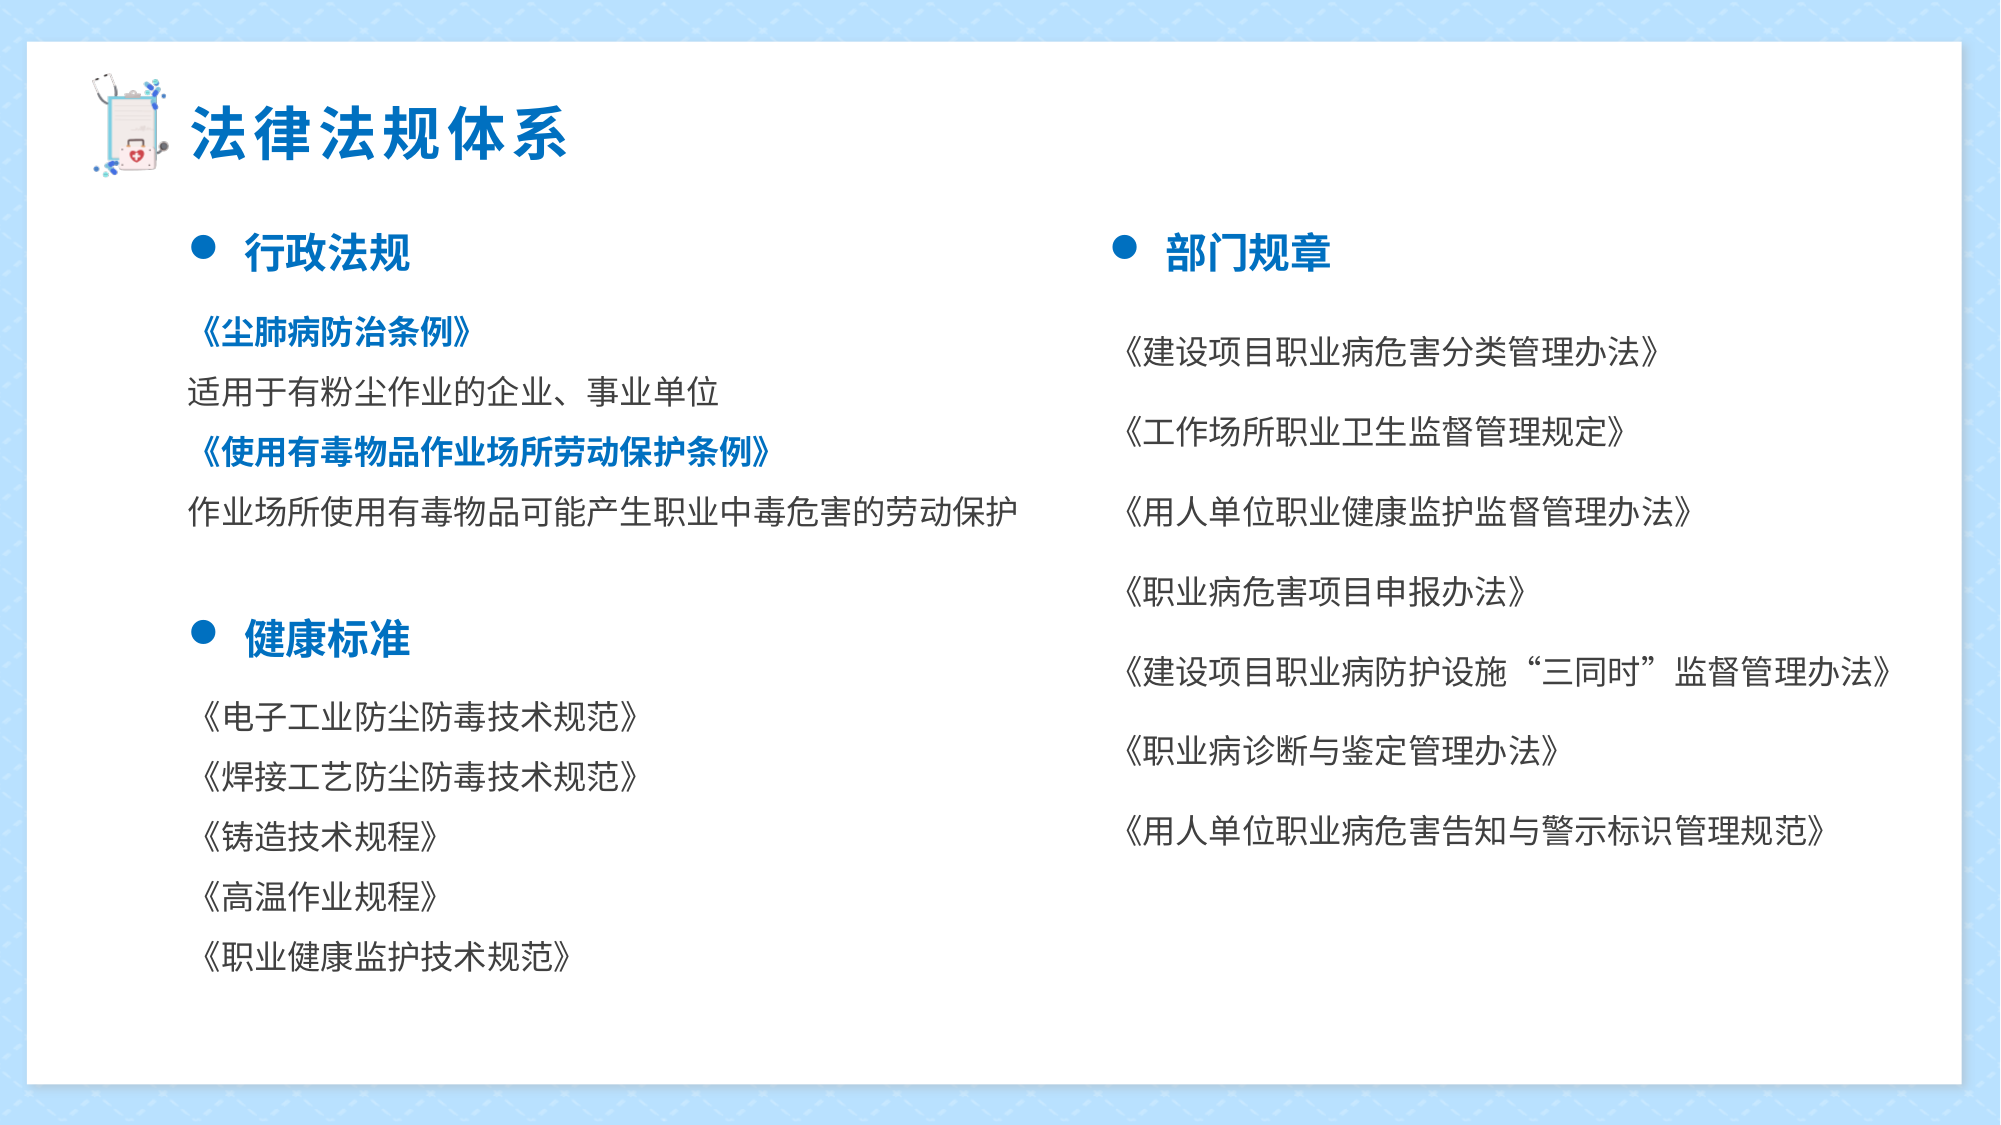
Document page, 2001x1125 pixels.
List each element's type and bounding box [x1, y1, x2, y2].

text_box [173, 219, 1094, 542]
text_box [66, 66, 649, 194]
text_box [1094, 219, 2000, 865]
text_box [173, 605, 1174, 988]
picture [0, 0, 2000, 1125]
